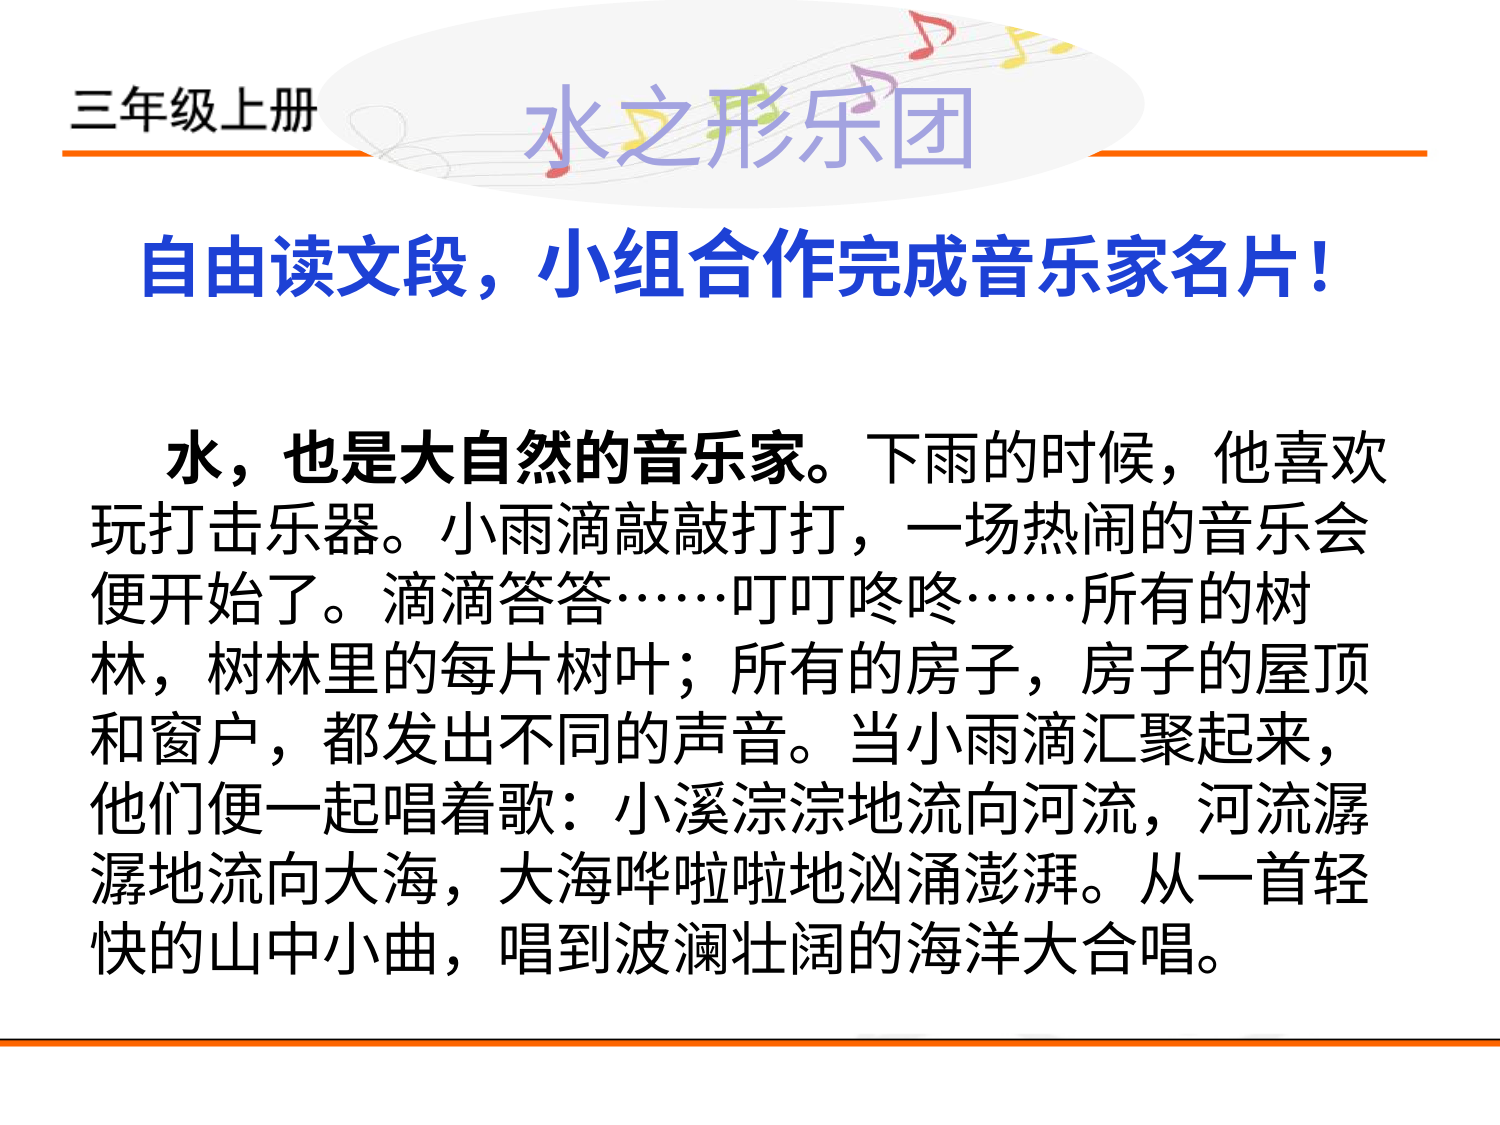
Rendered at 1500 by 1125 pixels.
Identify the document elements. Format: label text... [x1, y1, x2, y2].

picture [0, 0, 1500, 1125]
title 水之形乐团 [1149, 16, 1426, 208]
list 自由读文段，小组合作完成音乐家名片！ 水，也是大自然的音乐家。下雨的时候，他喜欢玩打击乐器。小雨滴敲敲打打，一场热闹的音乐会便开始了。滴滴答答……叮叮咚咚……所有的树林，树林里的每片树叶；所有的房子，房子的屋顶和窗户，都发出不同的声音。当小雨滴汇聚起来，他们便一起唱着歌：小溪淙淙地流向河流，河流潺潺地流向大海，大海哗啦啦地汹涌澎湃。从一首轻快的山中小曲，唱到波澜壮阔的海洋大合唱。 [74, 208, 1426, 1006]
title 水之形乐团 [74, 16, 311, 208]
